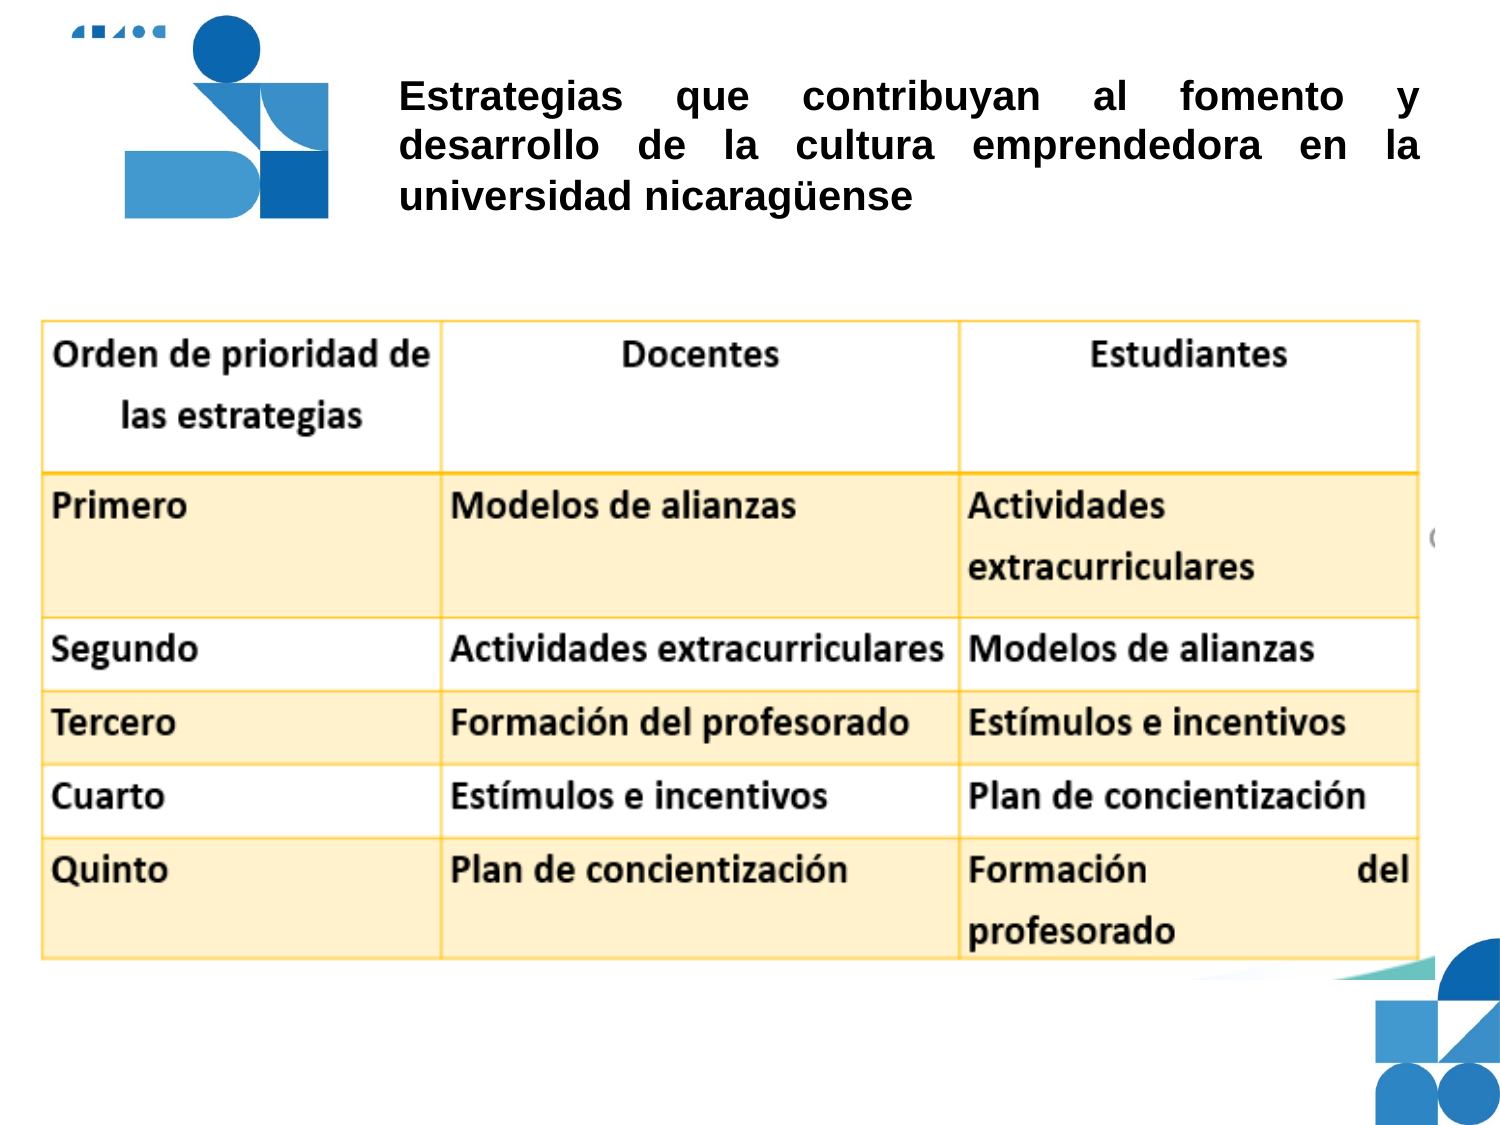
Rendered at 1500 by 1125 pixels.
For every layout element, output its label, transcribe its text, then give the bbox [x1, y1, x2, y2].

picture [0, 0, 1500, 1125]
title Estrategias que contribuyan al fomento y desarrollo de la cultura emprendedora en la universidad nicaragüense [383, 61, 1436, 232]
